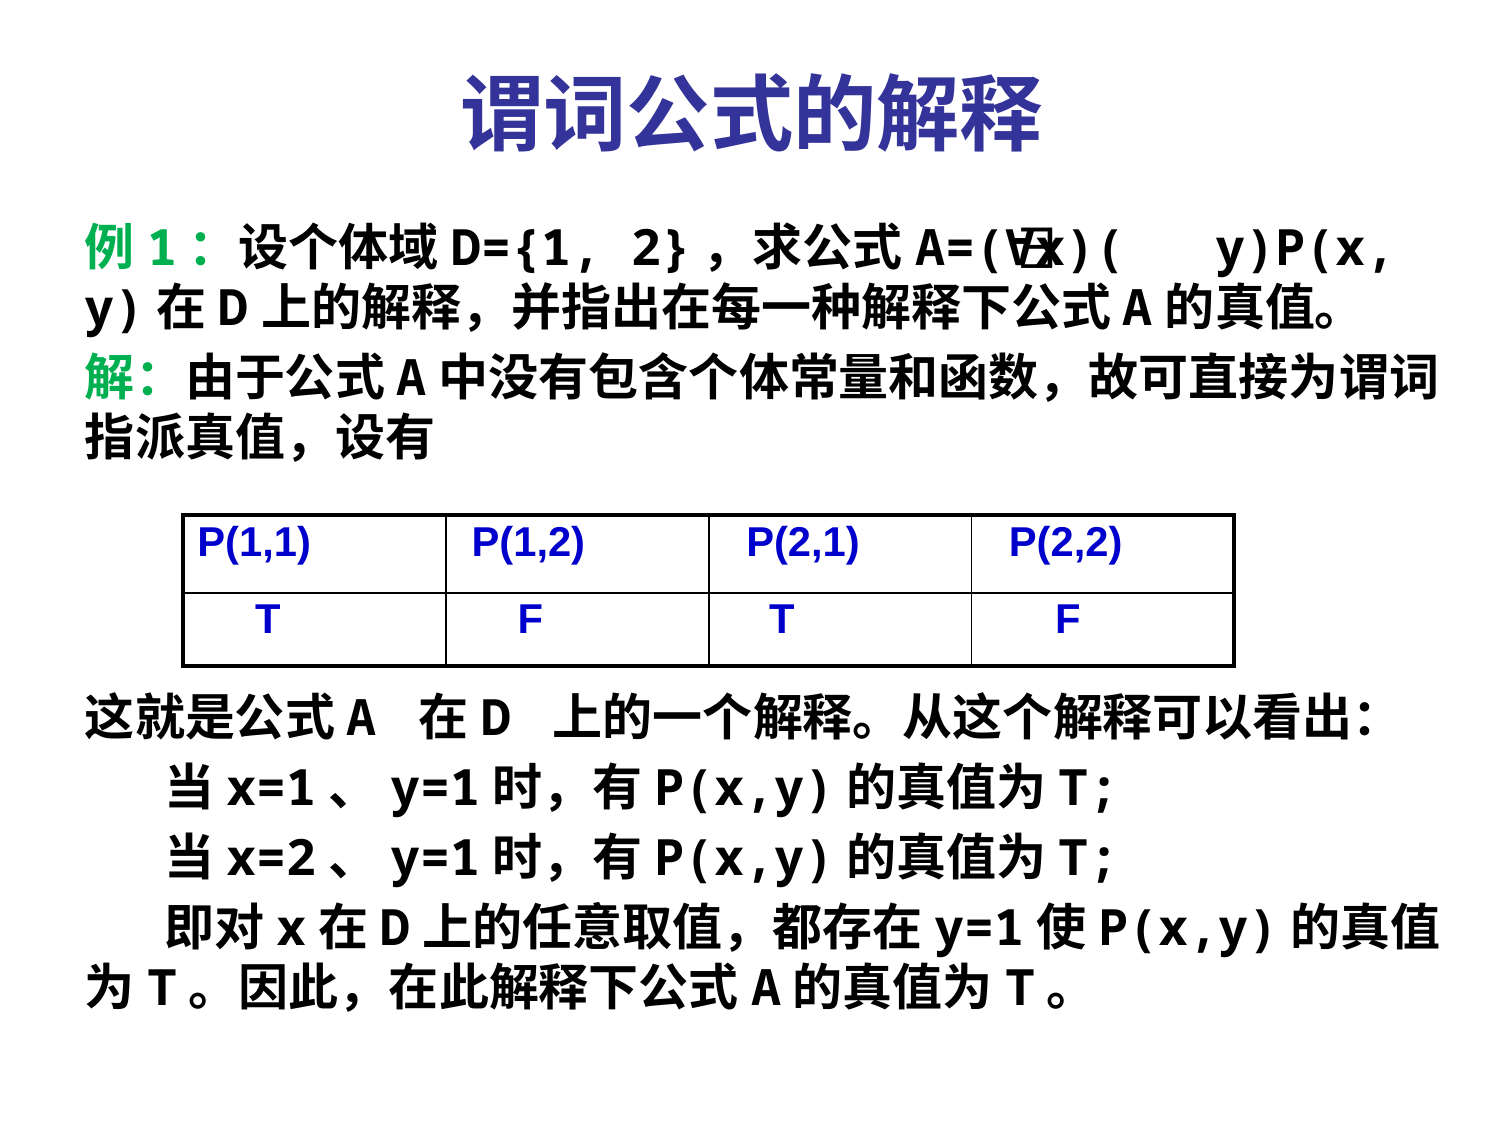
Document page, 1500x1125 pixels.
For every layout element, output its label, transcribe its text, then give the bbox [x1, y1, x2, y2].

title 谓词公式的解释 [76, 42, 1427, 180]
table_header P(1,2) [447, 517, 708, 592]
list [1009, 219, 1060, 280]
list 例1：设个体域D={1, 2}，求公式A=(∀x)( y)P(x, y)在D上的解释，并指出在每一种解释下公式A的真值。 解：由于公式A中没有包含个体常量和函数，故可直接为谓词指派真值，设有 这就是公式A 在D 上的一个解释。从这个解释可以看出： 当x=1、y=1时，有P(x,y)的真值为T; 当x=2、y=1时，有P(x,y)的真值为T; 即对x在D上的任意取值，都存在y=1使P(x,y)的真值为T。因此，在此解释下公式A的真值为T。 [69, 208, 1500, 1071]
table_header P(2,2) [972, 517, 1232, 592]
table_header P(2,1) [710, 517, 971, 592]
table_cell F [972, 594, 1232, 664]
table_cell F [447, 594, 708, 664]
table_cell T [185, 594, 445, 664]
table_cell T [710, 594, 971, 664]
table_header P(1,1) [185, 517, 445, 592]
